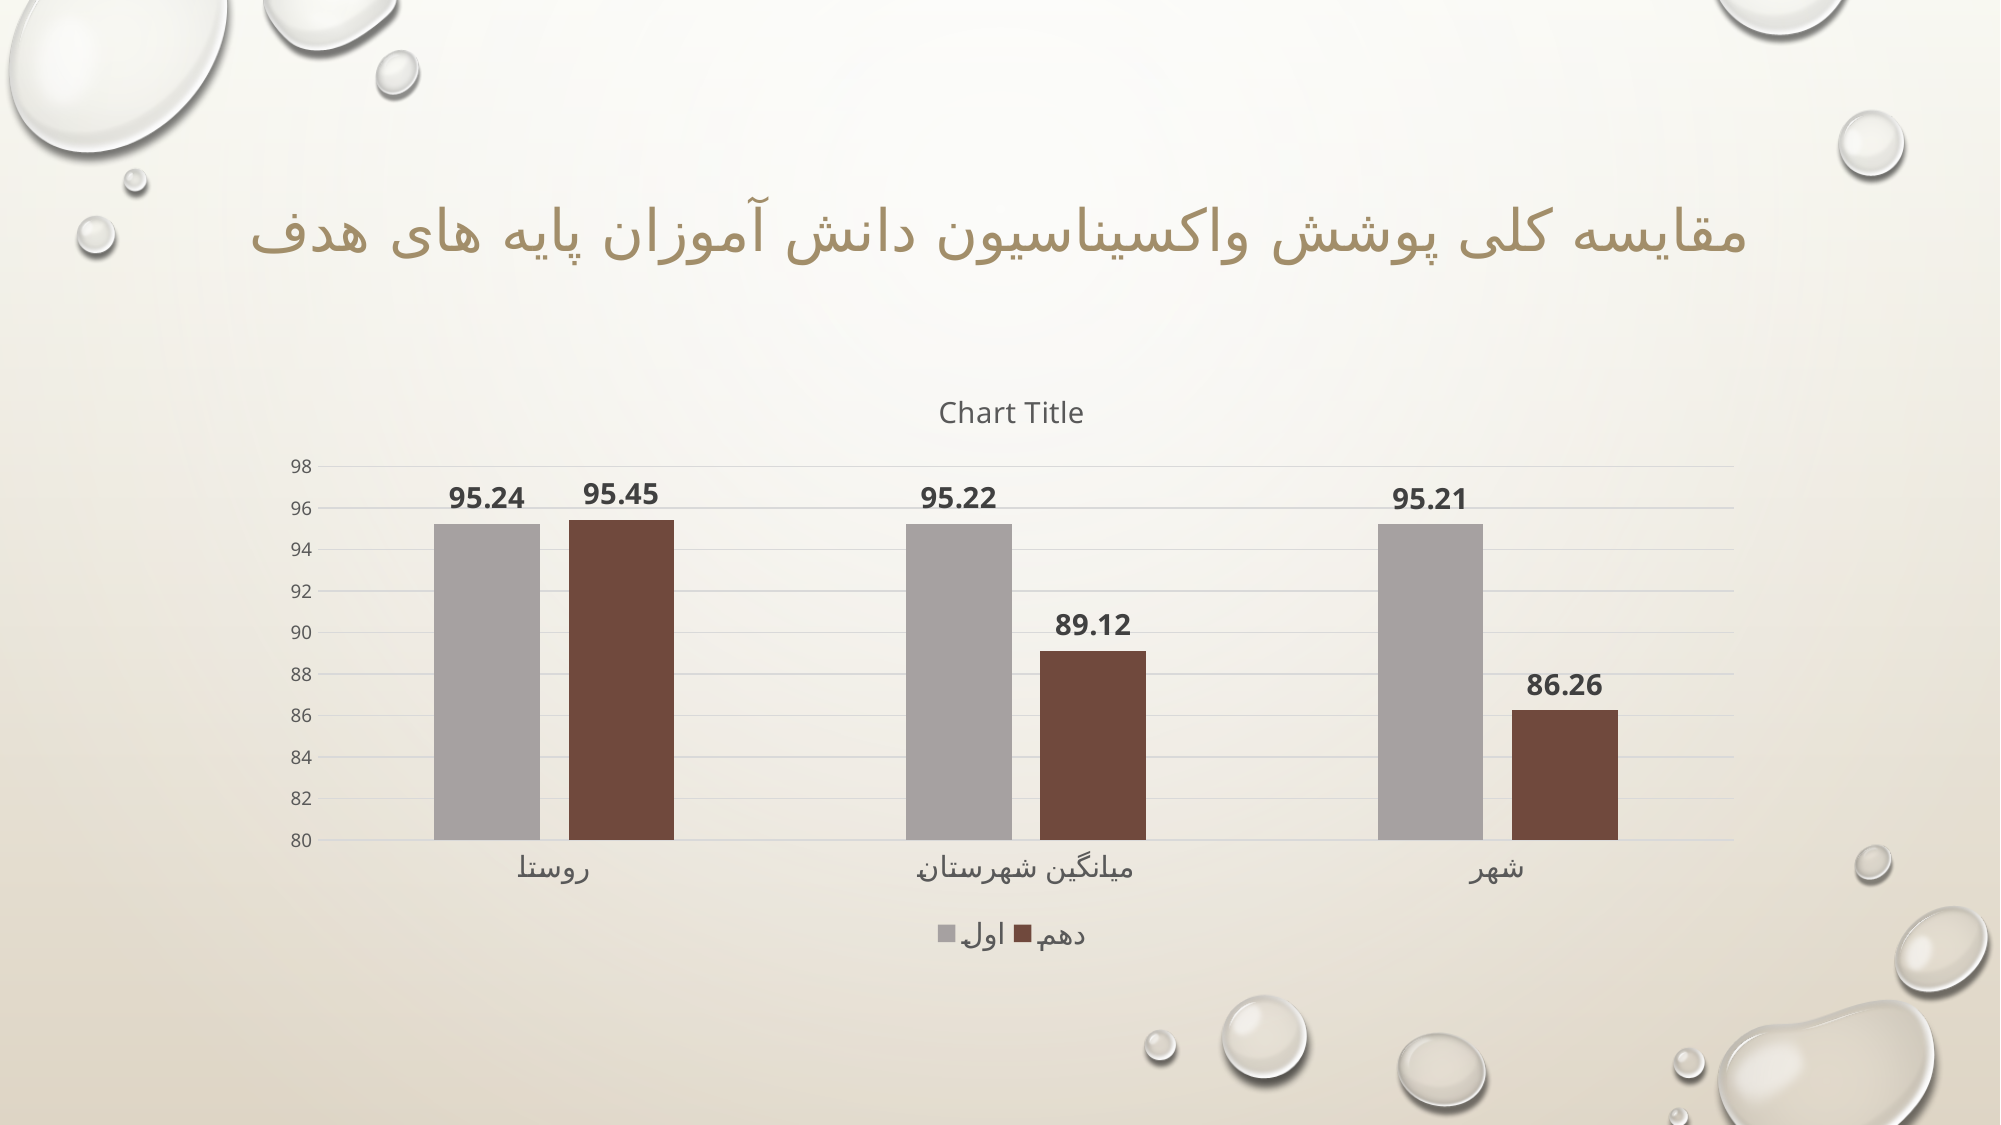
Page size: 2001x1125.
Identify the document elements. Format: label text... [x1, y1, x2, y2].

picture [0, 0, 2000, 1125]
chart [260, 362, 1764, 963]
title مقایسه کلی پوشش واکسیناسیون دانش آموزان پایه های هدف [149, 101, 1851, 364]
